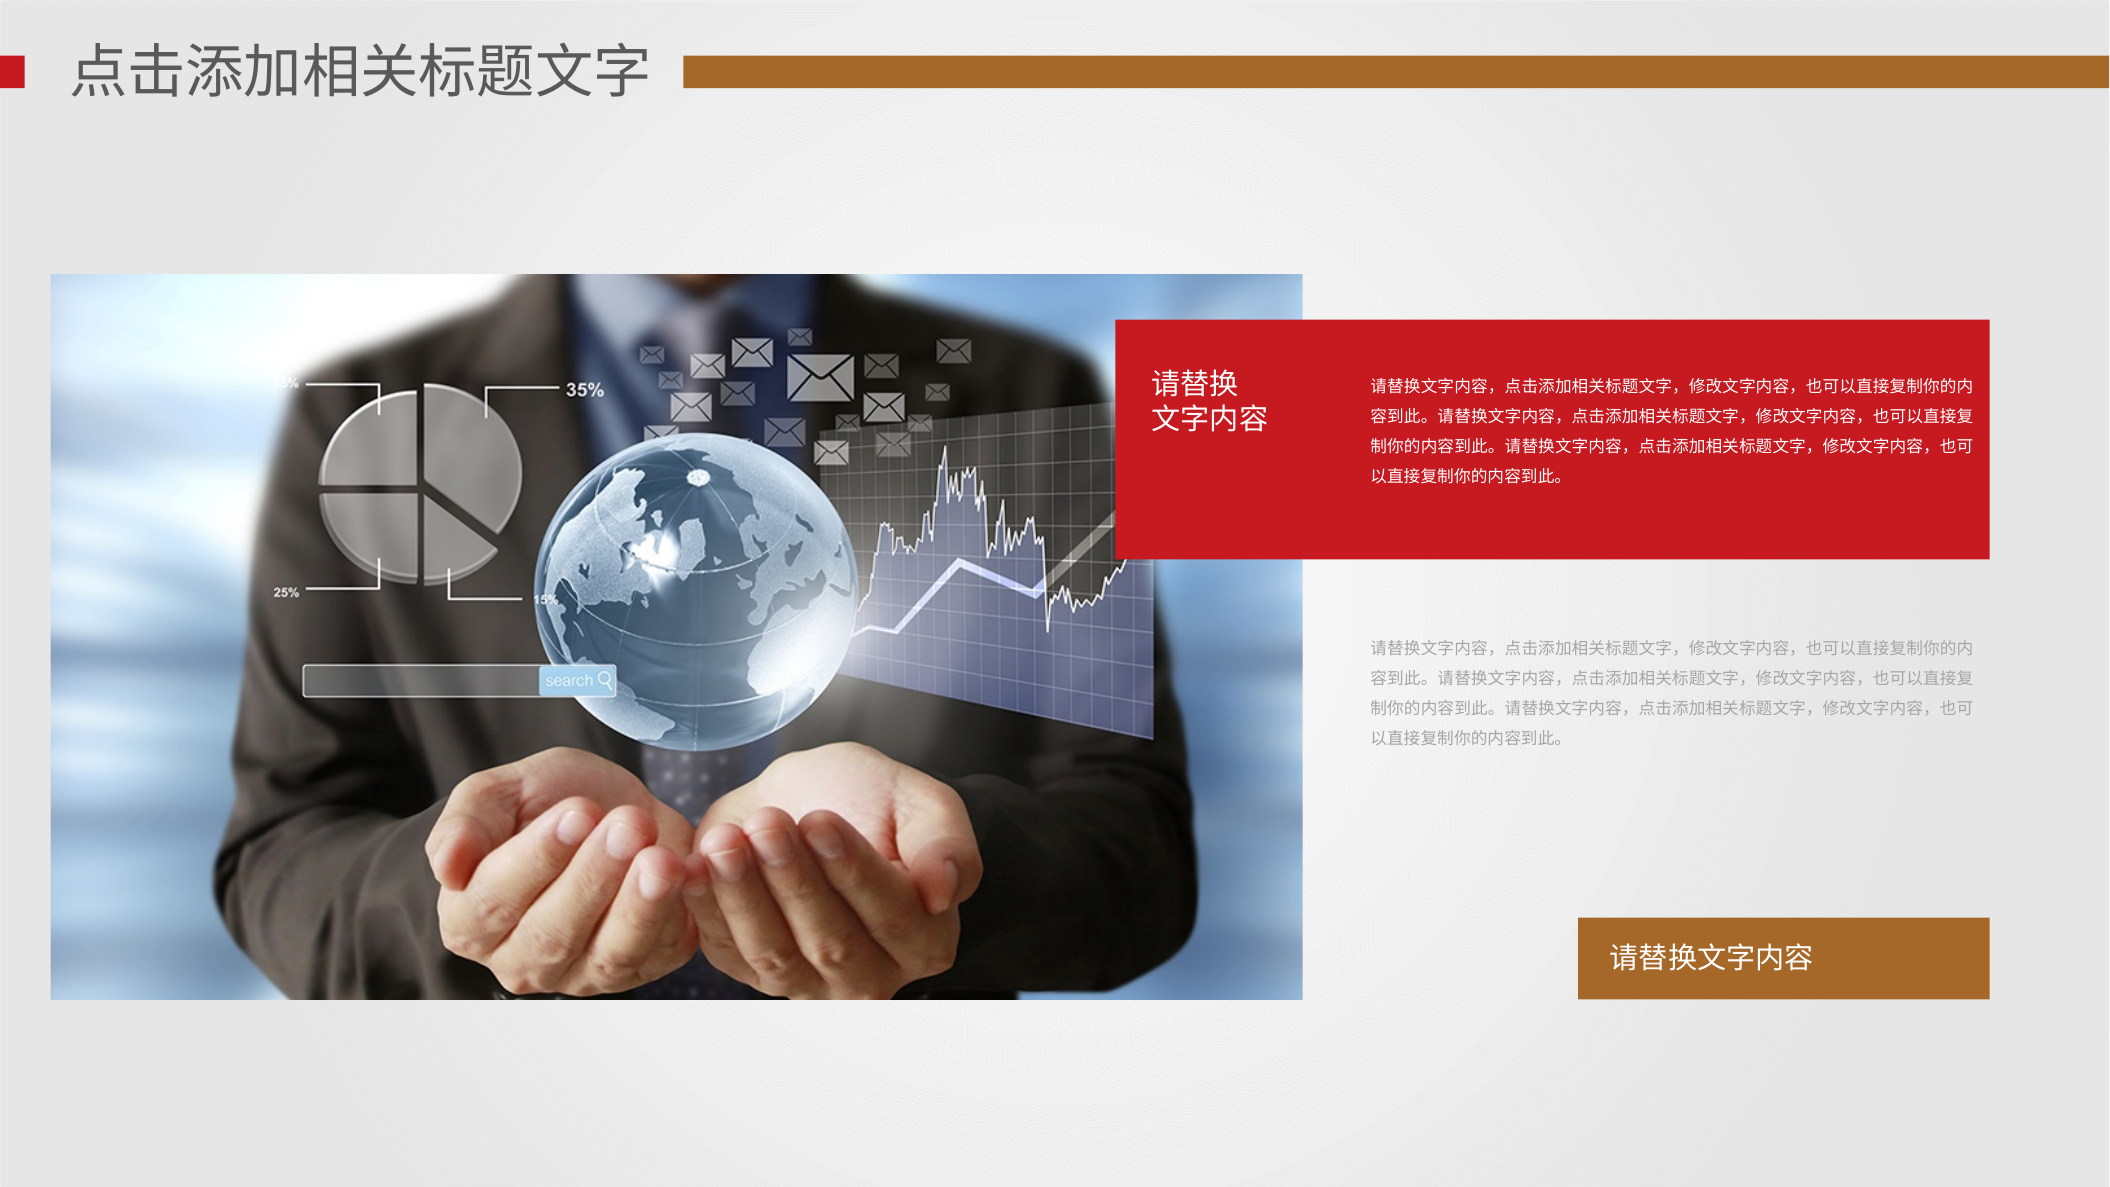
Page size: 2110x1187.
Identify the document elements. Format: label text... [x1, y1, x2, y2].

text_box 请替换文字内容，点击添加相关标题文字，修改文字内容，也可以直接复制你的内容到此。请替换文字内容，点击添加相关标题文字，修改文字内容，也可以直接复制你的内容到此。请替换文字内容，点击添加相关标题文字，修改文字内容，也可以直接复制你的内容到此。 [1354, 357, 1990, 551]
text_box [1114, 319, 1991, 561]
picture [0, 0, 2110, 1187]
text_box 请替换文字内容，点击添加相关标题文字，修改文字内容，也可以直接复制你的内容到此。请替换文字内容，点击添加相关标题文字，修改文字内容，也可以直接复制你的内容到此。请替换文字内容，点击添加相关标题文字，修改文字内容，也可以直接复制你的内容到此。 [1354, 620, 1990, 814]
text_box 请替换文字内容 [1593, 931, 1858, 983]
text_box 请替换 文字内容 [1135, 357, 1315, 455]
text_box 点击添加相关标题文字 [54, 26, 667, 112]
text_box [50, 273, 1304, 1000]
text_box [1577, 917, 1991, 1000]
